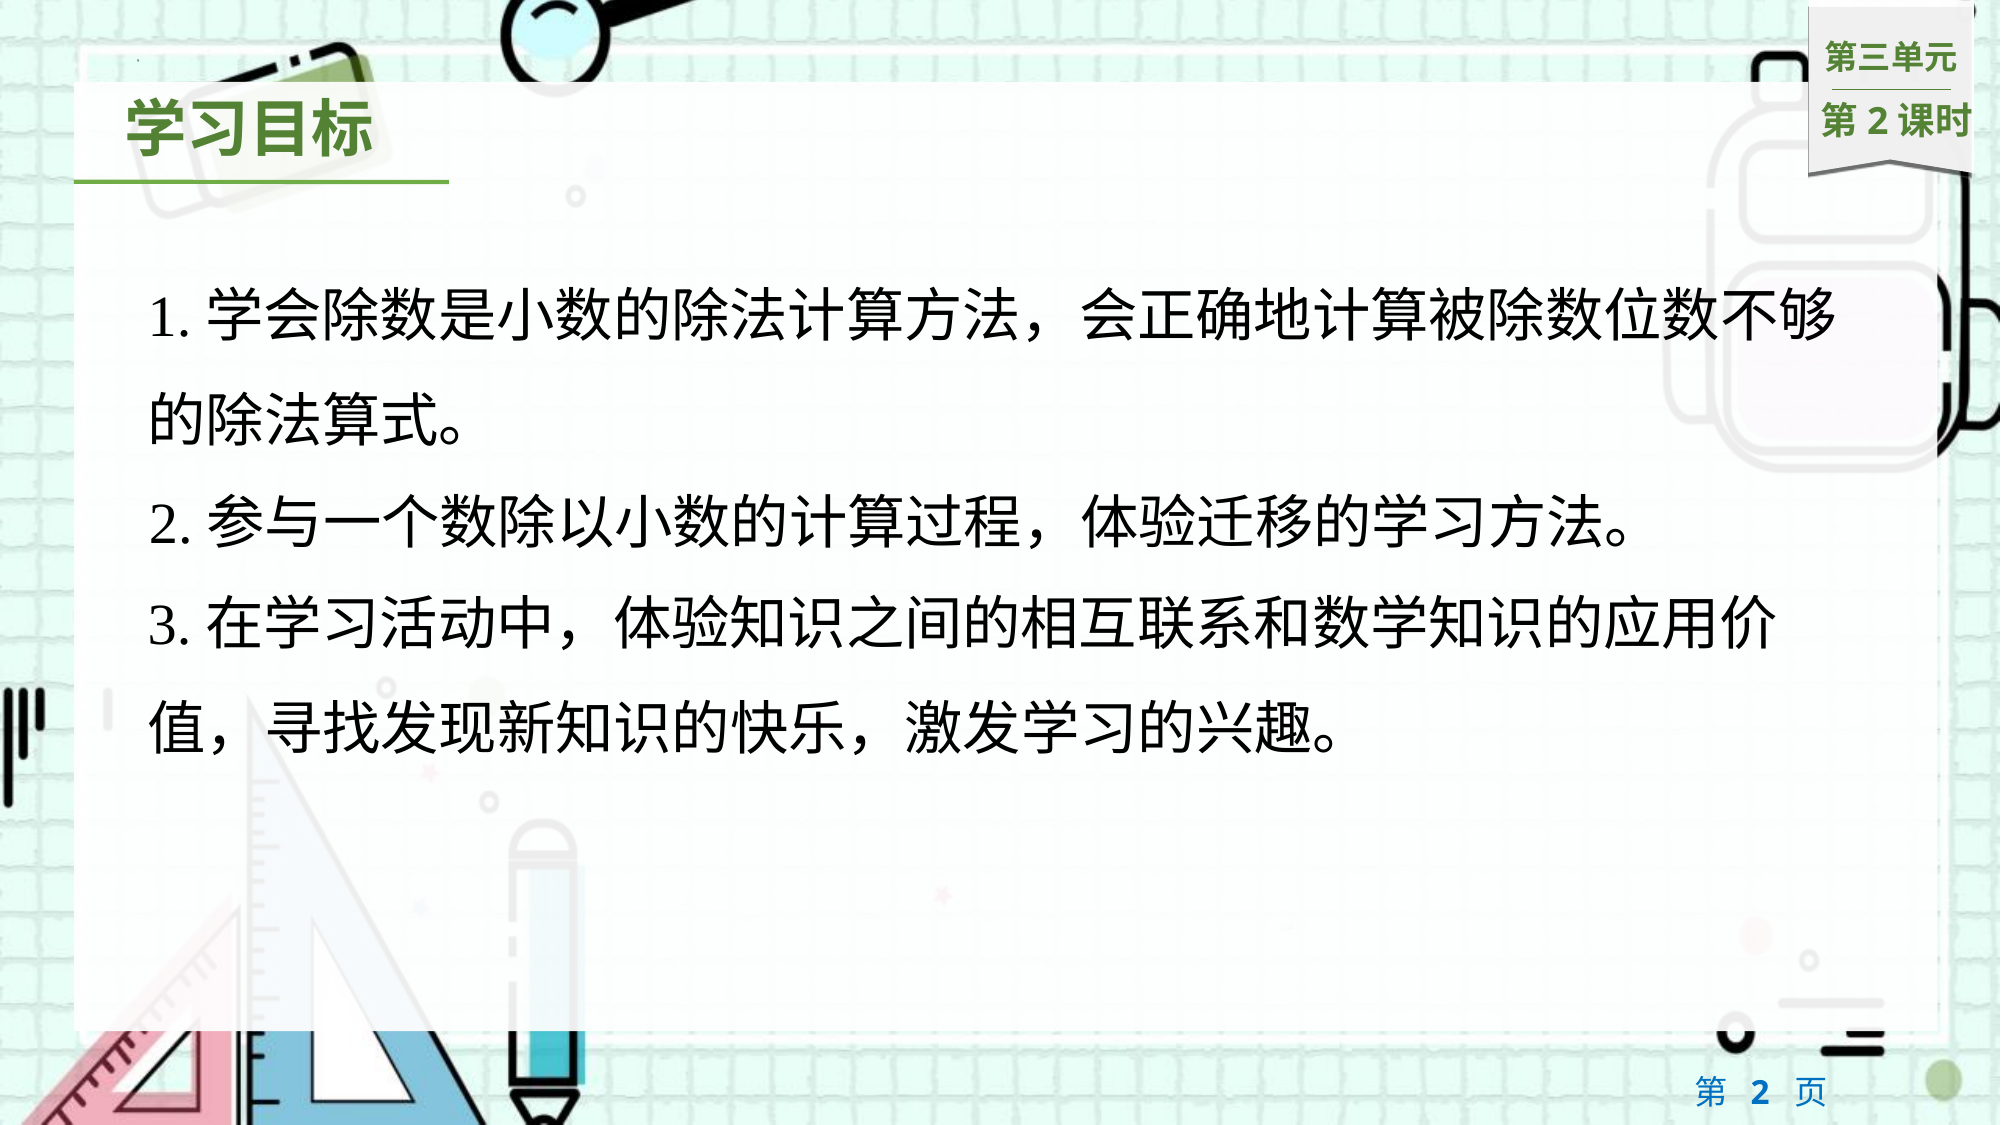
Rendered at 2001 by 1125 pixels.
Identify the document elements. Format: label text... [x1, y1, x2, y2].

text_box 1.学会除数是小数的除法计算方法，会正确地计算被除数位数不够的除法算式。 [147, 243, 1853, 454]
text_box 2.参与一个数除以小数的计算过程，体验迁移的学习方法。 [148, 450, 1664, 551]
text_box 3.在学习活动中，体验知识之间的相互联系和数学知识的应用价值，寻找发现新知识的快乐，激发学习的兴趣。 [147, 551, 1853, 762]
picture [1938, 168, 1971, 176]
picture [0, 0, 2000, 1125]
